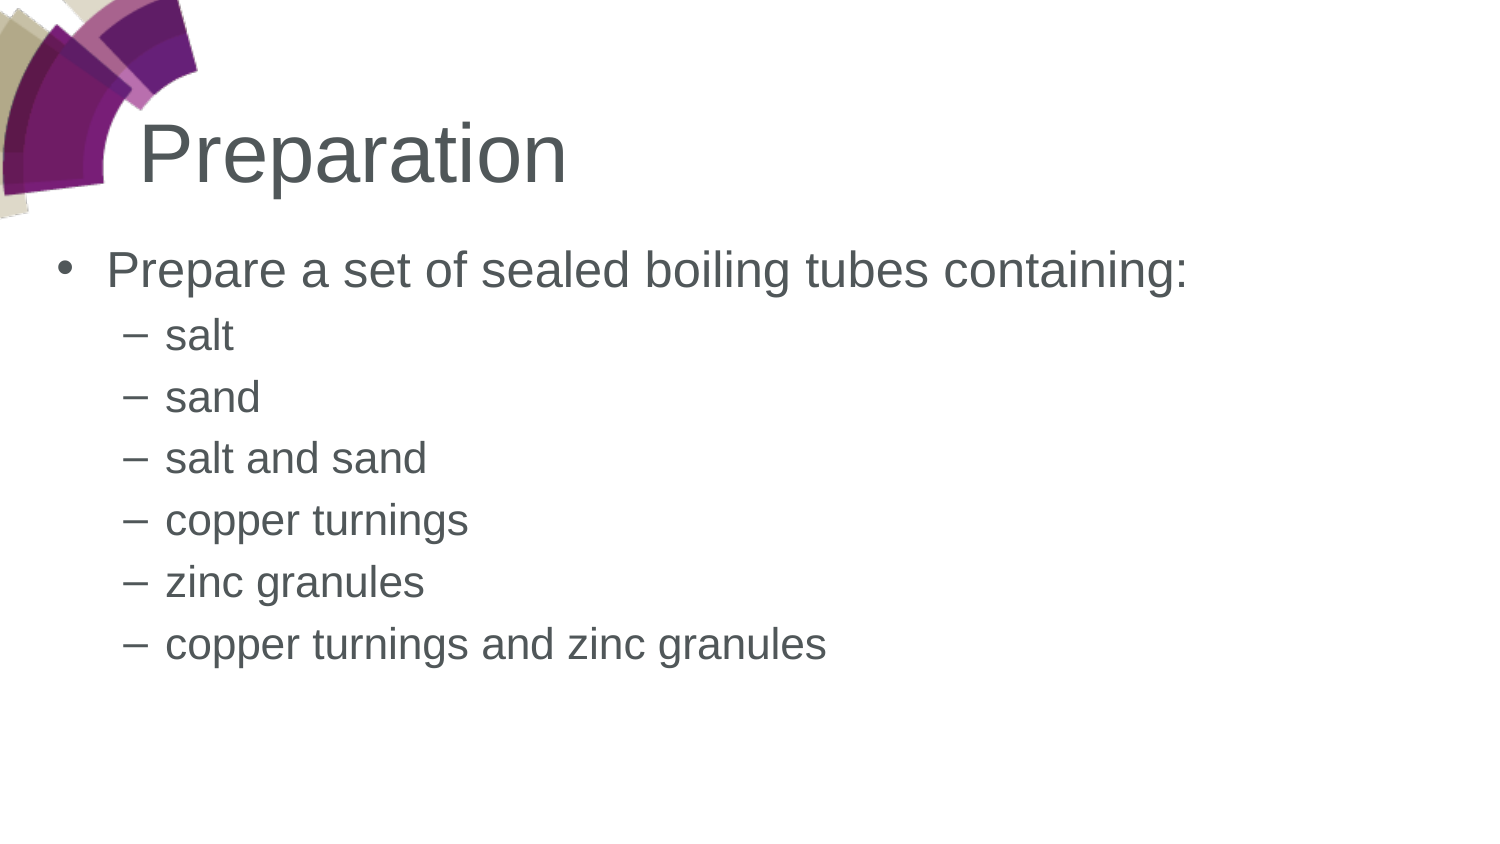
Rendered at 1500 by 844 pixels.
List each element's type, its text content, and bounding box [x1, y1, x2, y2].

title Preparation [123, 79, 1412, 220]
picture [0, 0, 209, 226]
list Prepare a set of sealed boiling tubes containing: salt sand salt and sand copper turnings zinc granules copper turnings and zinc granules [41, 228, 1466, 678]
